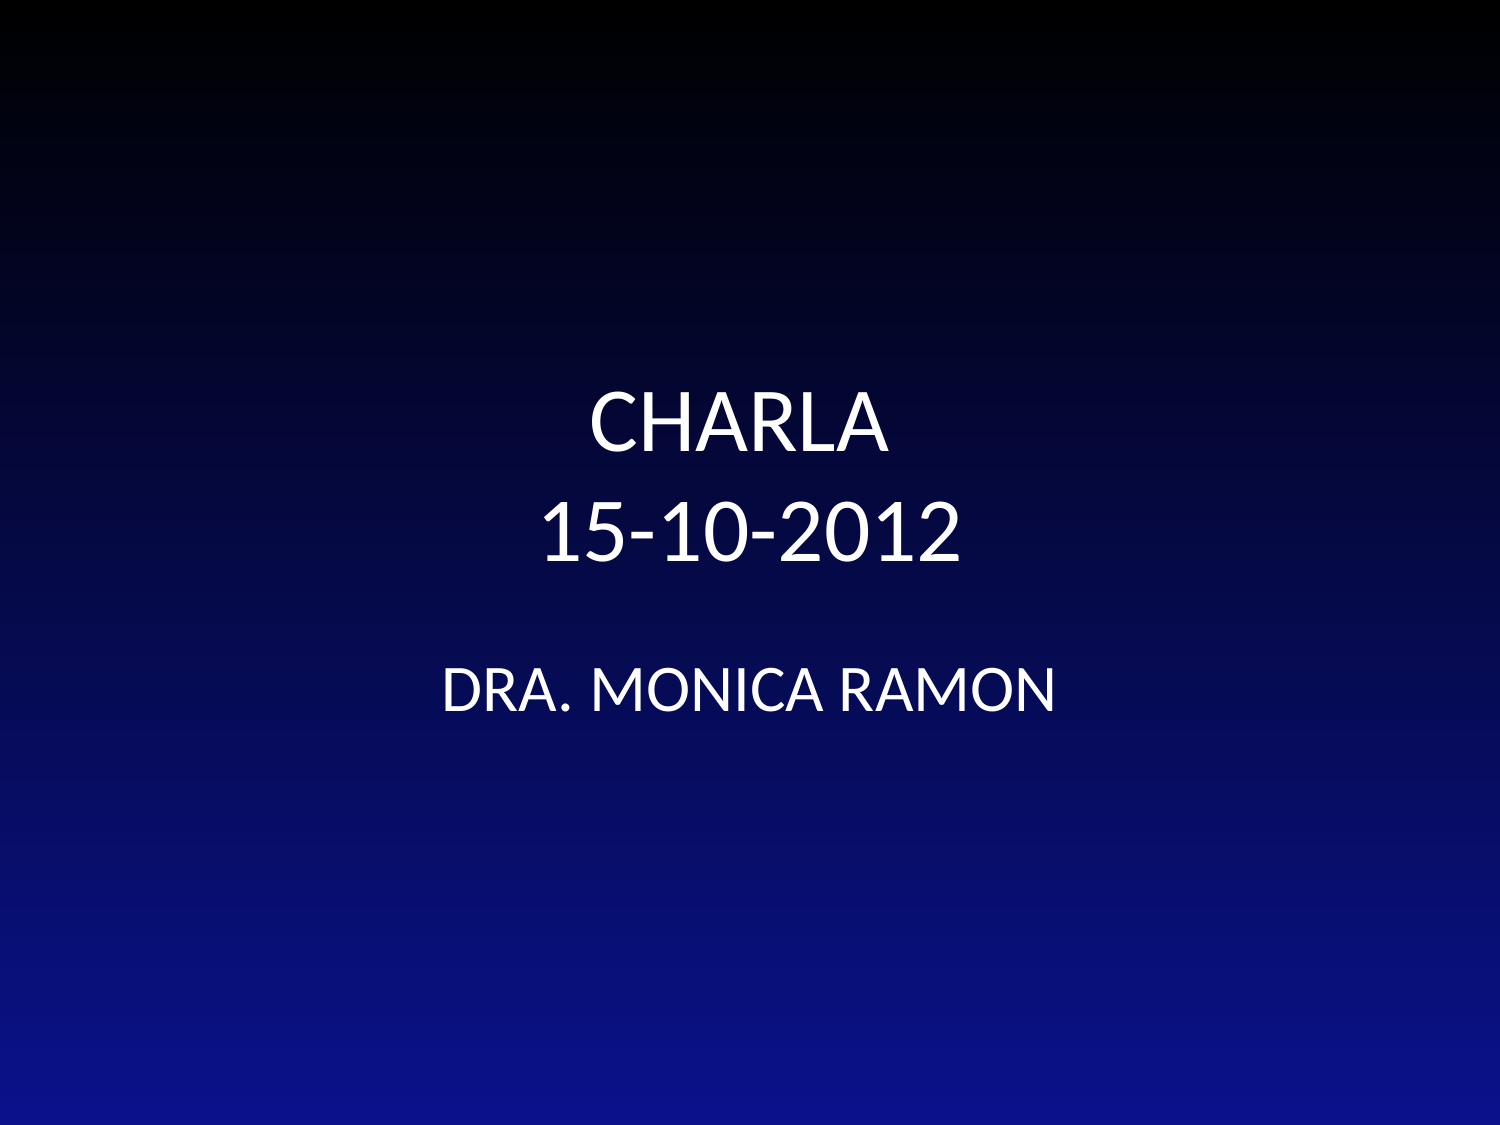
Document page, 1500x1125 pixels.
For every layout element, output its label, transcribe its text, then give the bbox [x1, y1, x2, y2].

title CHARLA 15-10-2012 [112, 349, 1388, 591]
subtitle DRA. MONICA RAMON [224, 637, 1276, 926]
